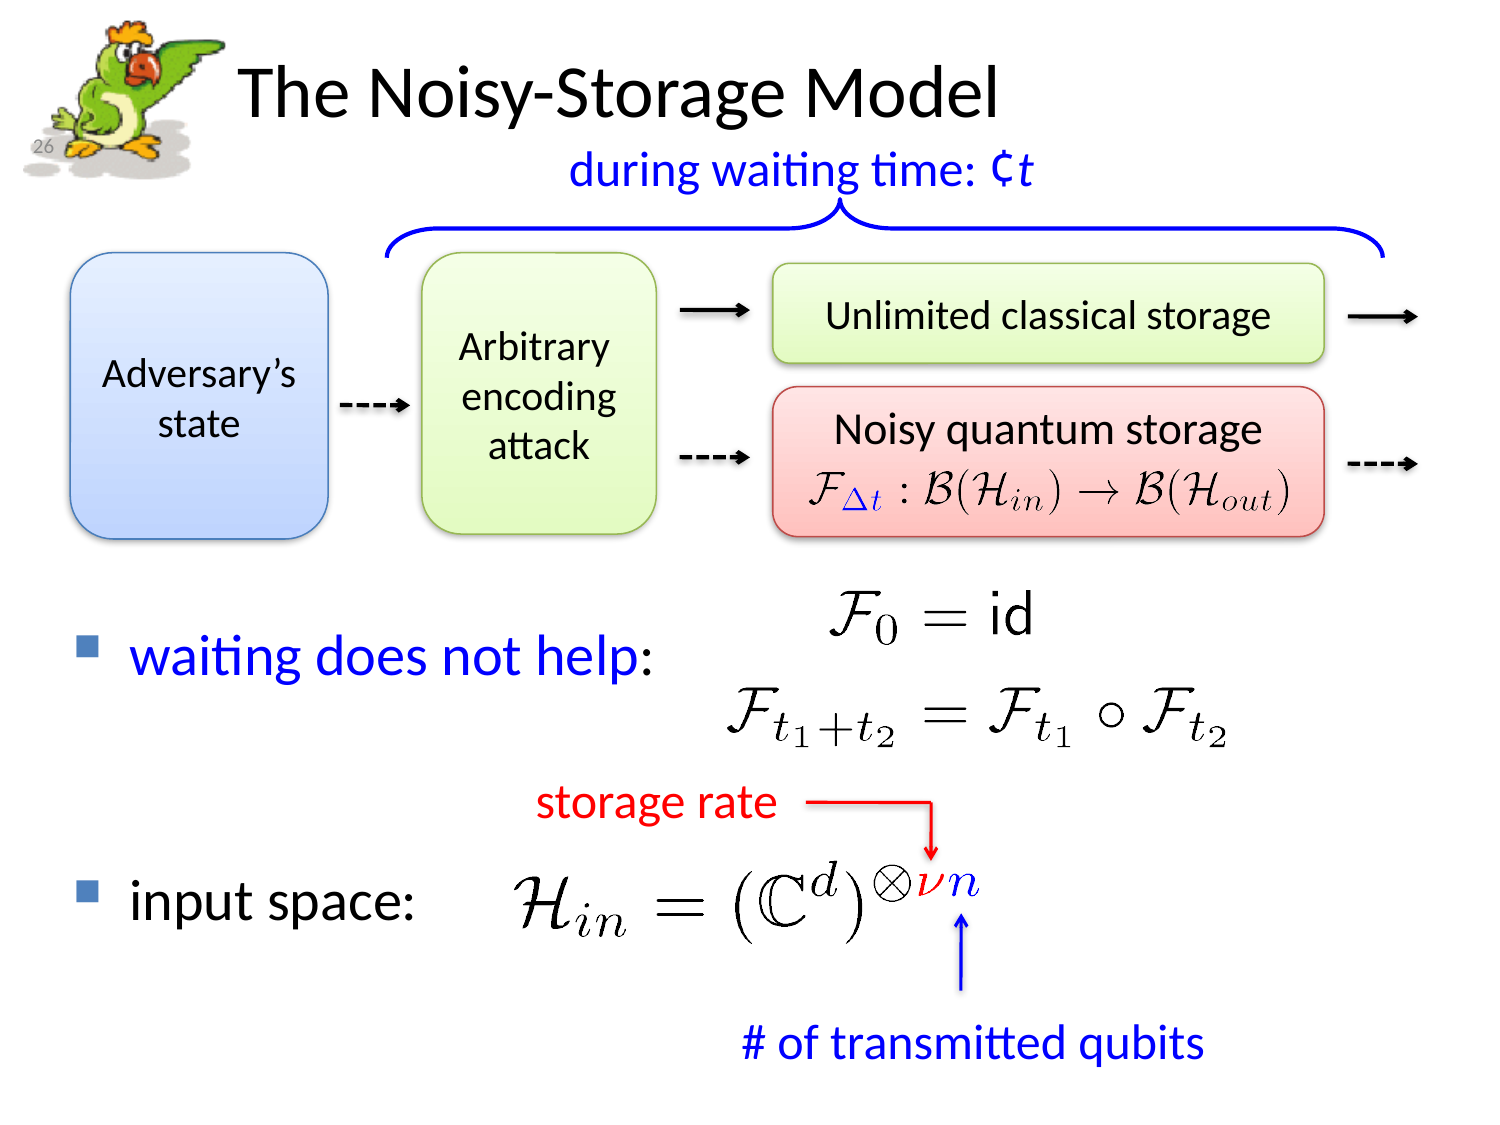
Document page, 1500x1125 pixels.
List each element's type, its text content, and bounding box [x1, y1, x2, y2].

text_box Unlimited classical storage [771, 262, 1325, 365]
text_box during waiting time: ¢t [454, 128, 1149, 204]
text_box Adversary’s state [69, 251, 329, 540]
picture [506, 855, 982, 950]
text_box Arbitrary encoding attack [421, 258, 658, 535]
text_box Noisy quantum storage [771, 385, 1325, 538]
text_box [726, 913, 1255, 1079]
picture [726, 585, 1226, 753]
picture [23, 0, 226, 200]
title The Noisy-Storage Model [222, 35, 1465, 188]
picture [808, 468, 1291, 519]
list waiting does not help: input space: [58, 609, 1442, 1102]
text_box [520, 761, 932, 853]
text_box [385, 204, 1384, 258]
